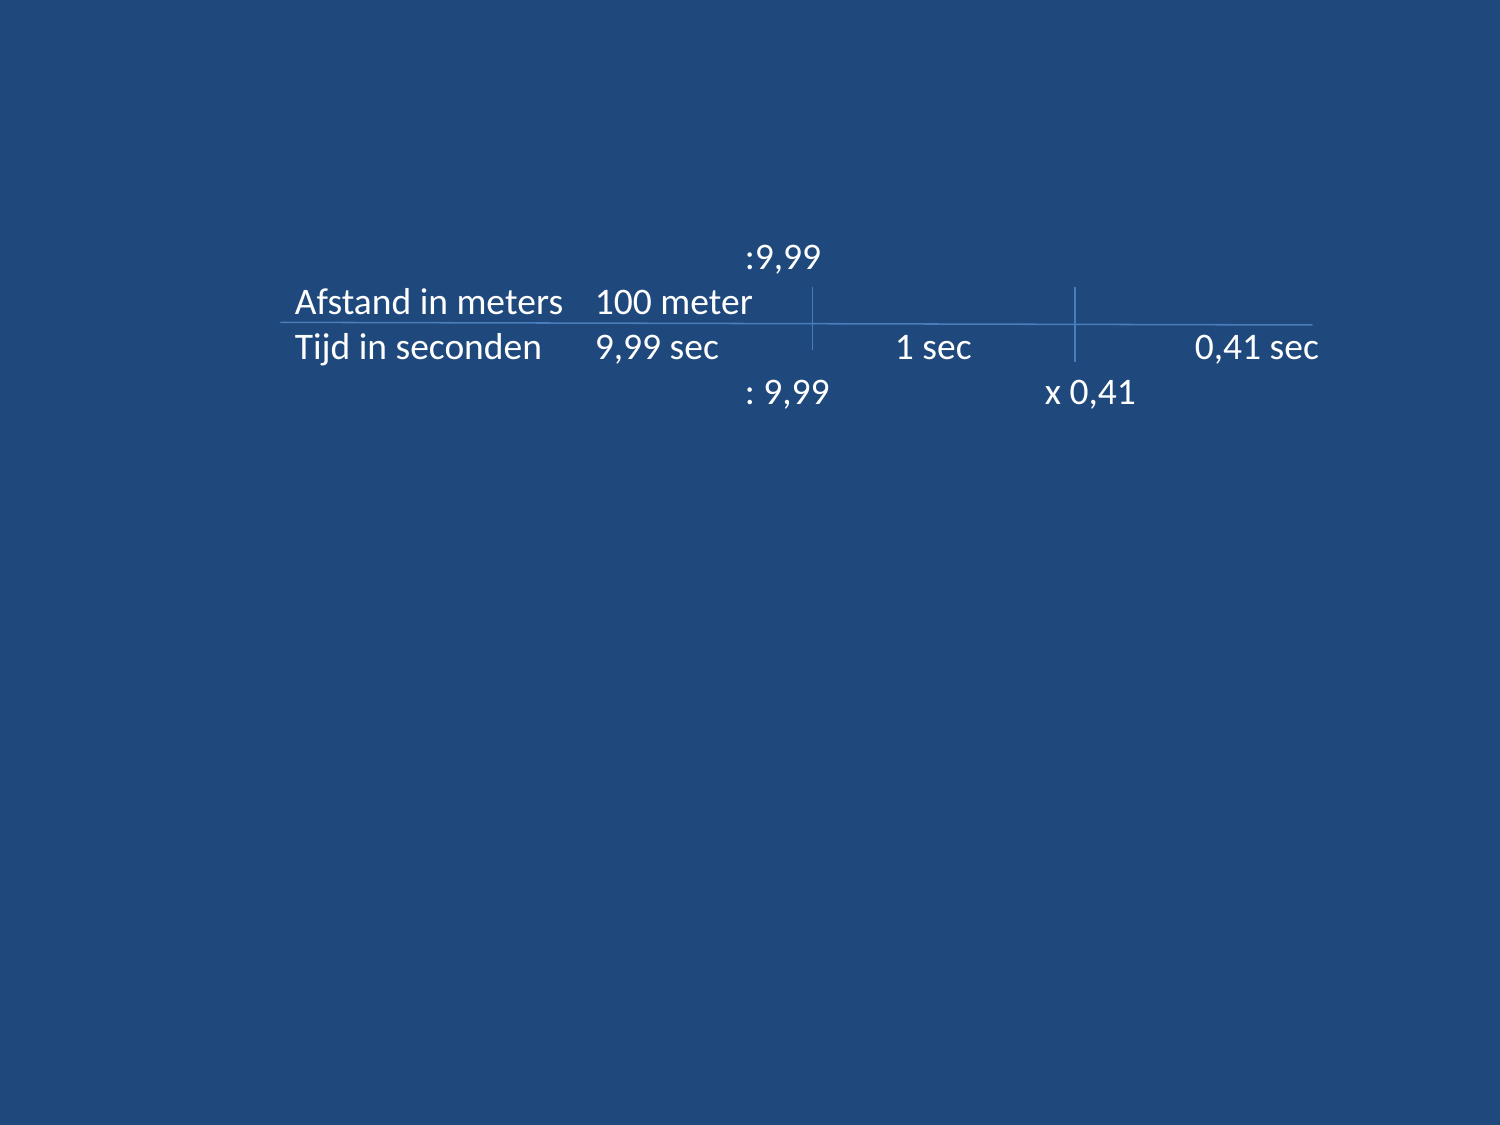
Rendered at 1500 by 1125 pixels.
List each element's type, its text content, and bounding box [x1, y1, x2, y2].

text_box :9,99 Afstand in meters 100 meter Tijd in seconden 9,99 sec 1 sec 0,41 sec : 9,99 x 0,41 [280, 224, 1335, 420]
